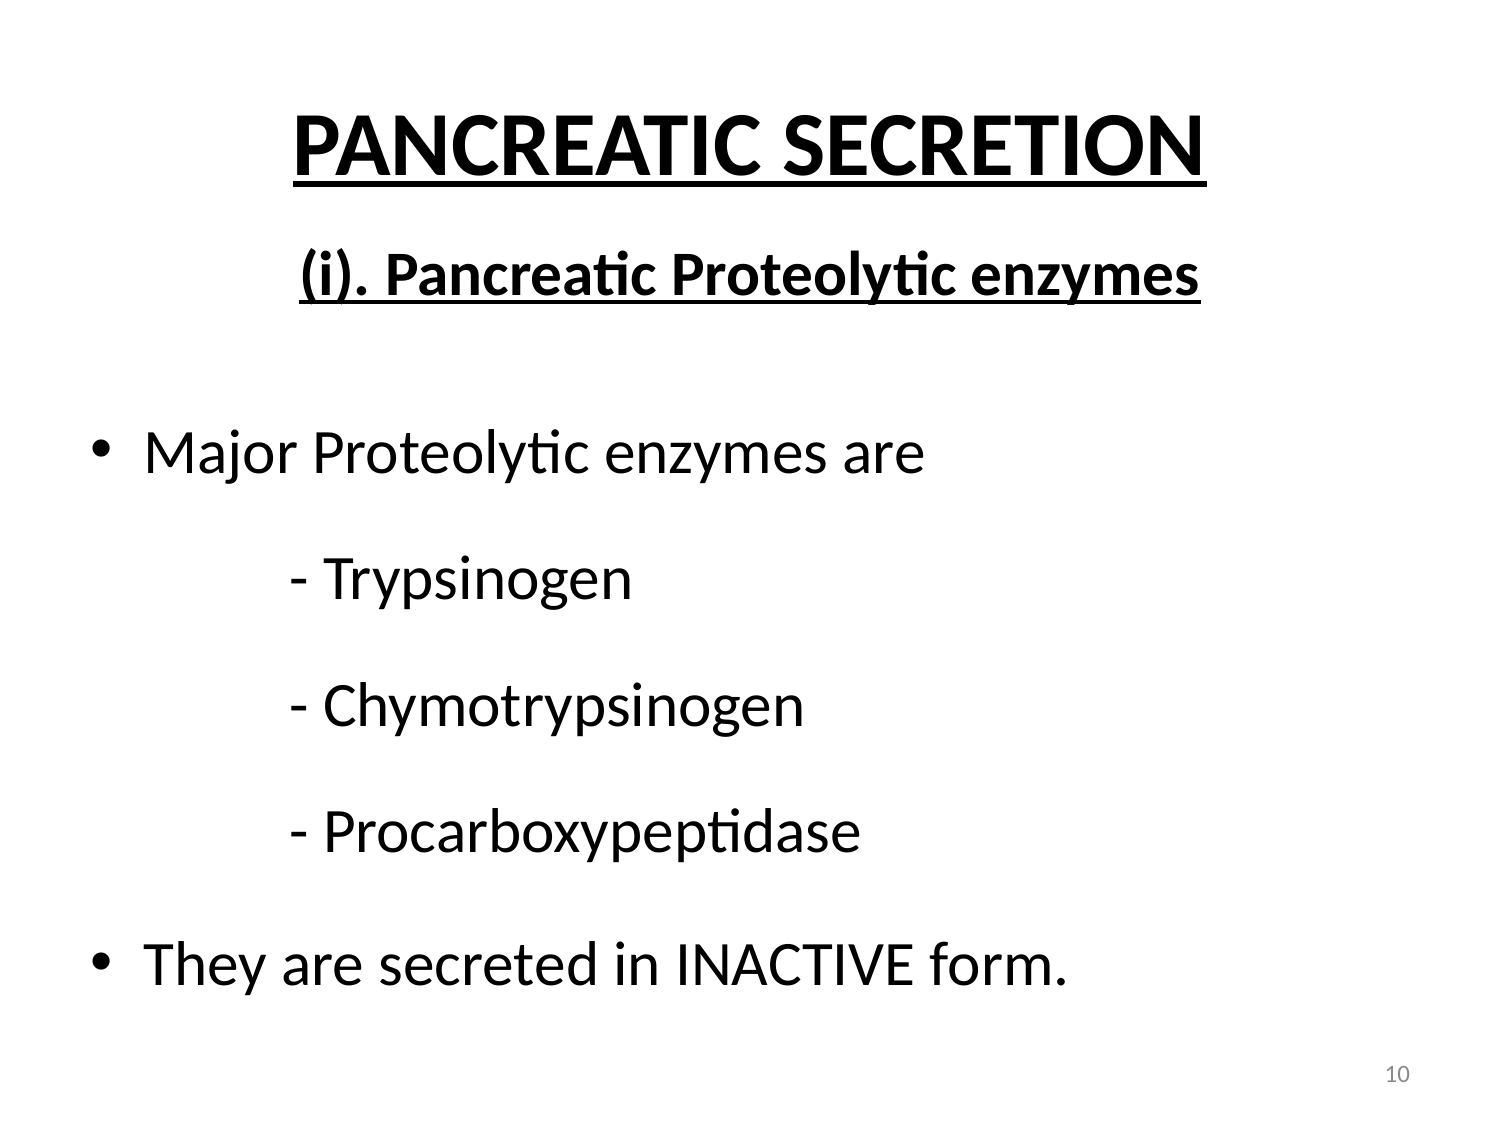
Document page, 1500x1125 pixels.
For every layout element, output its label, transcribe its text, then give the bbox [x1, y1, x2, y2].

list (i). Pancreatic Proteolytic enzymes Major Proteolytic enzymes are - Trypsinogen - Chymotrypsinogen - Procarboxypeptidase They are secreted in INACTIVE form. [75, 224, 1425, 1013]
title PANCREATIC SECRETION [75, 45, 1425, 224]
slide_number 10 [1074, 1042, 1425, 1103]
